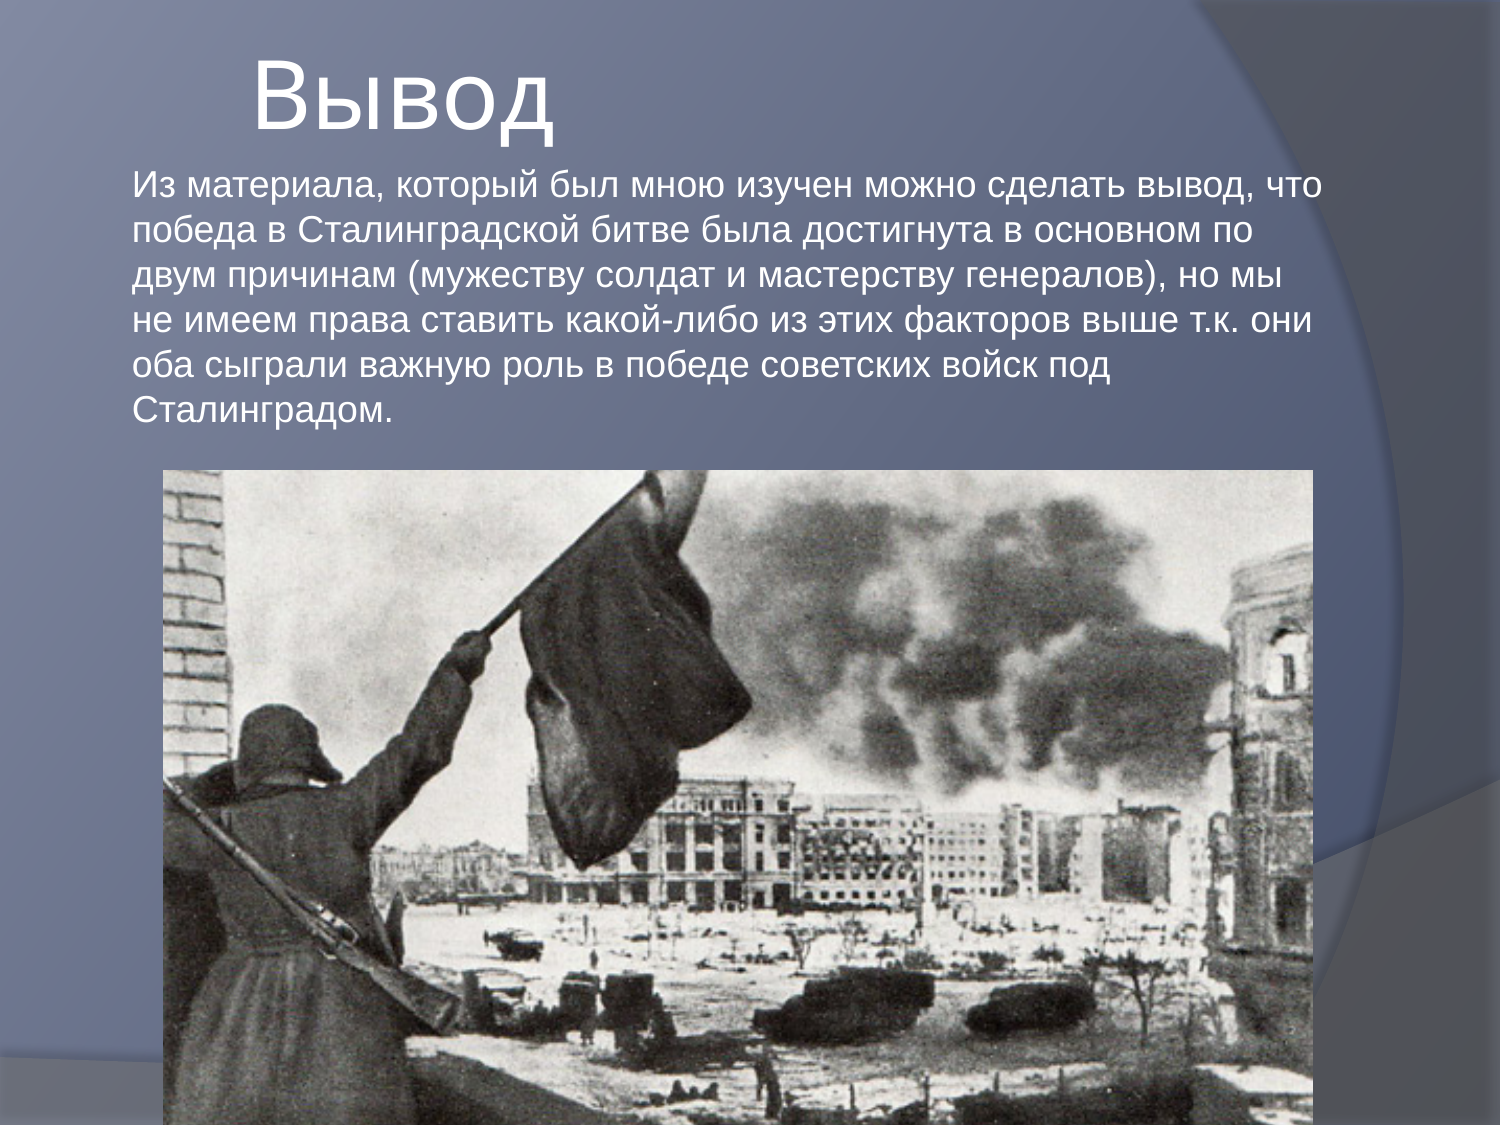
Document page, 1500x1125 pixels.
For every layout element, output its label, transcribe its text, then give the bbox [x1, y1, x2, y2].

text_box Из материала, который был мною изучен можно сделать вывод, что победа в Сталинградской битве была достигнута в основном по двум причинам (мужеству солдат и мастерству генералов), но мы не имеем права ставить какой-либо из этих факторов выше т.к. они оба сыграли важную роль в победе советских войск под Сталинградом. [117, 152, 1346, 438]
picture [163, 470, 1313, 1125]
title Вывод [242, 2, 1046, 152]
